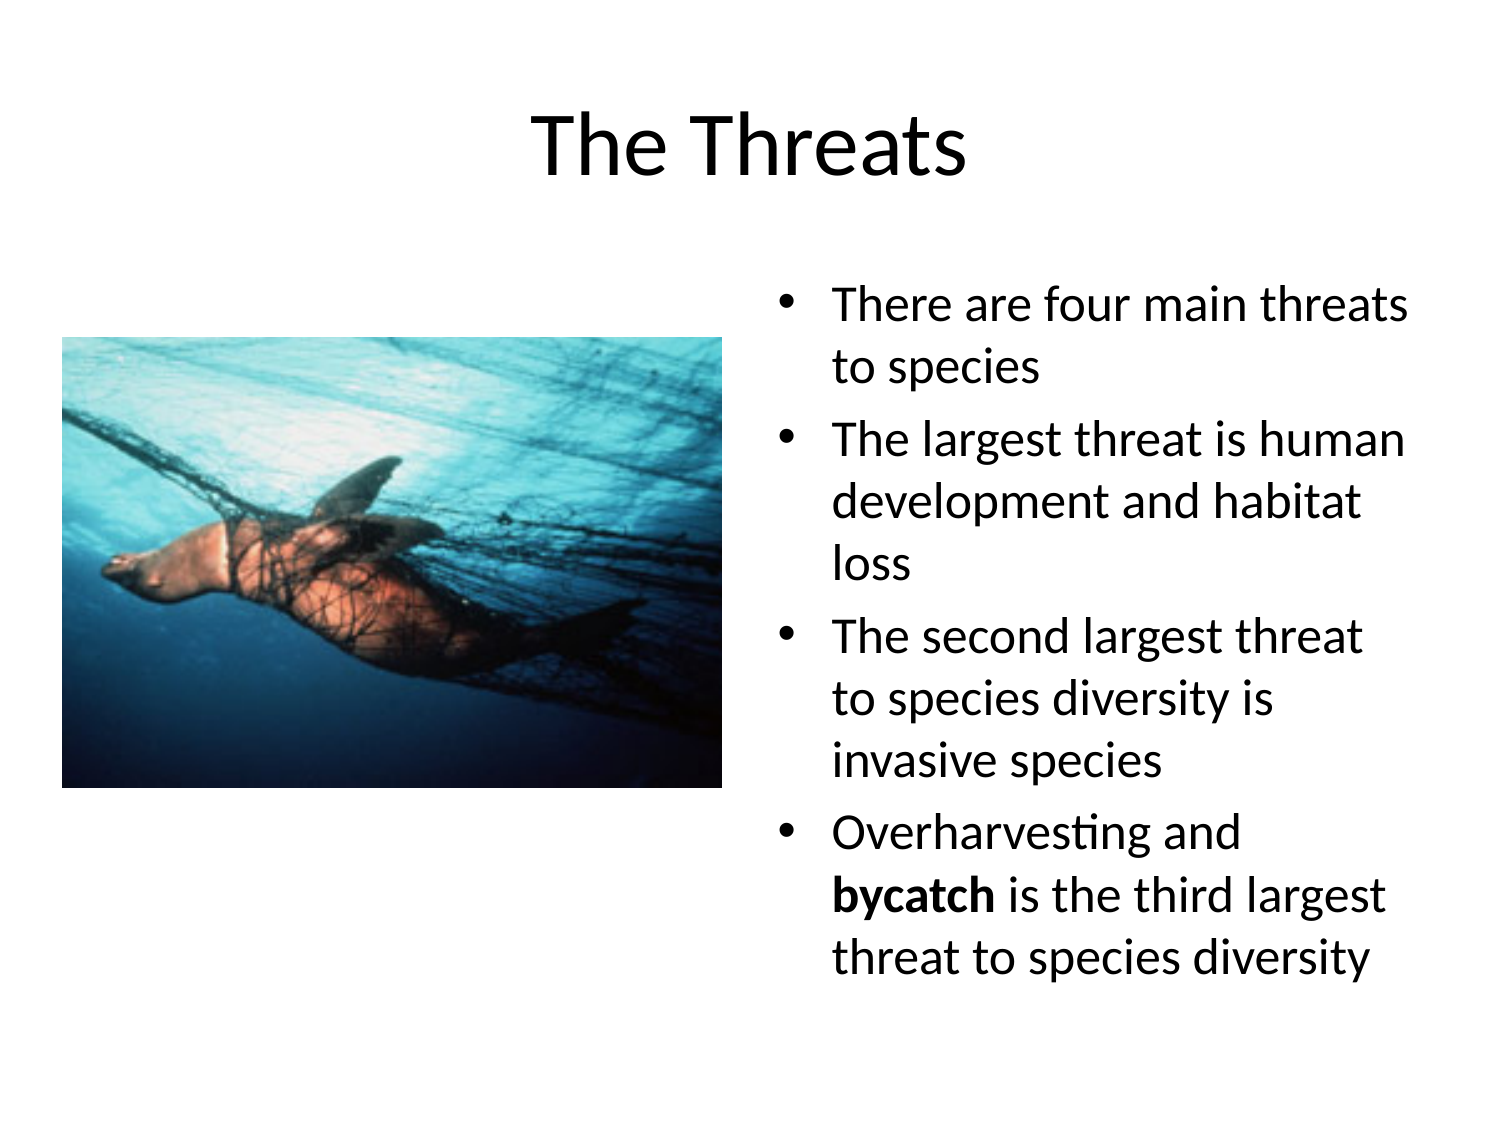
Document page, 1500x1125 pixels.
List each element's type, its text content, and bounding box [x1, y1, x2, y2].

list There are four main threats to species The largest threat is human development and habitat loss The second largest threat to species diversity is invasive species Overharvesting and bycatch is the third largest threat to species diversity [762, 262, 1425, 1005]
title The Threats [75, 45, 1425, 233]
picture [62, 337, 722, 788]
